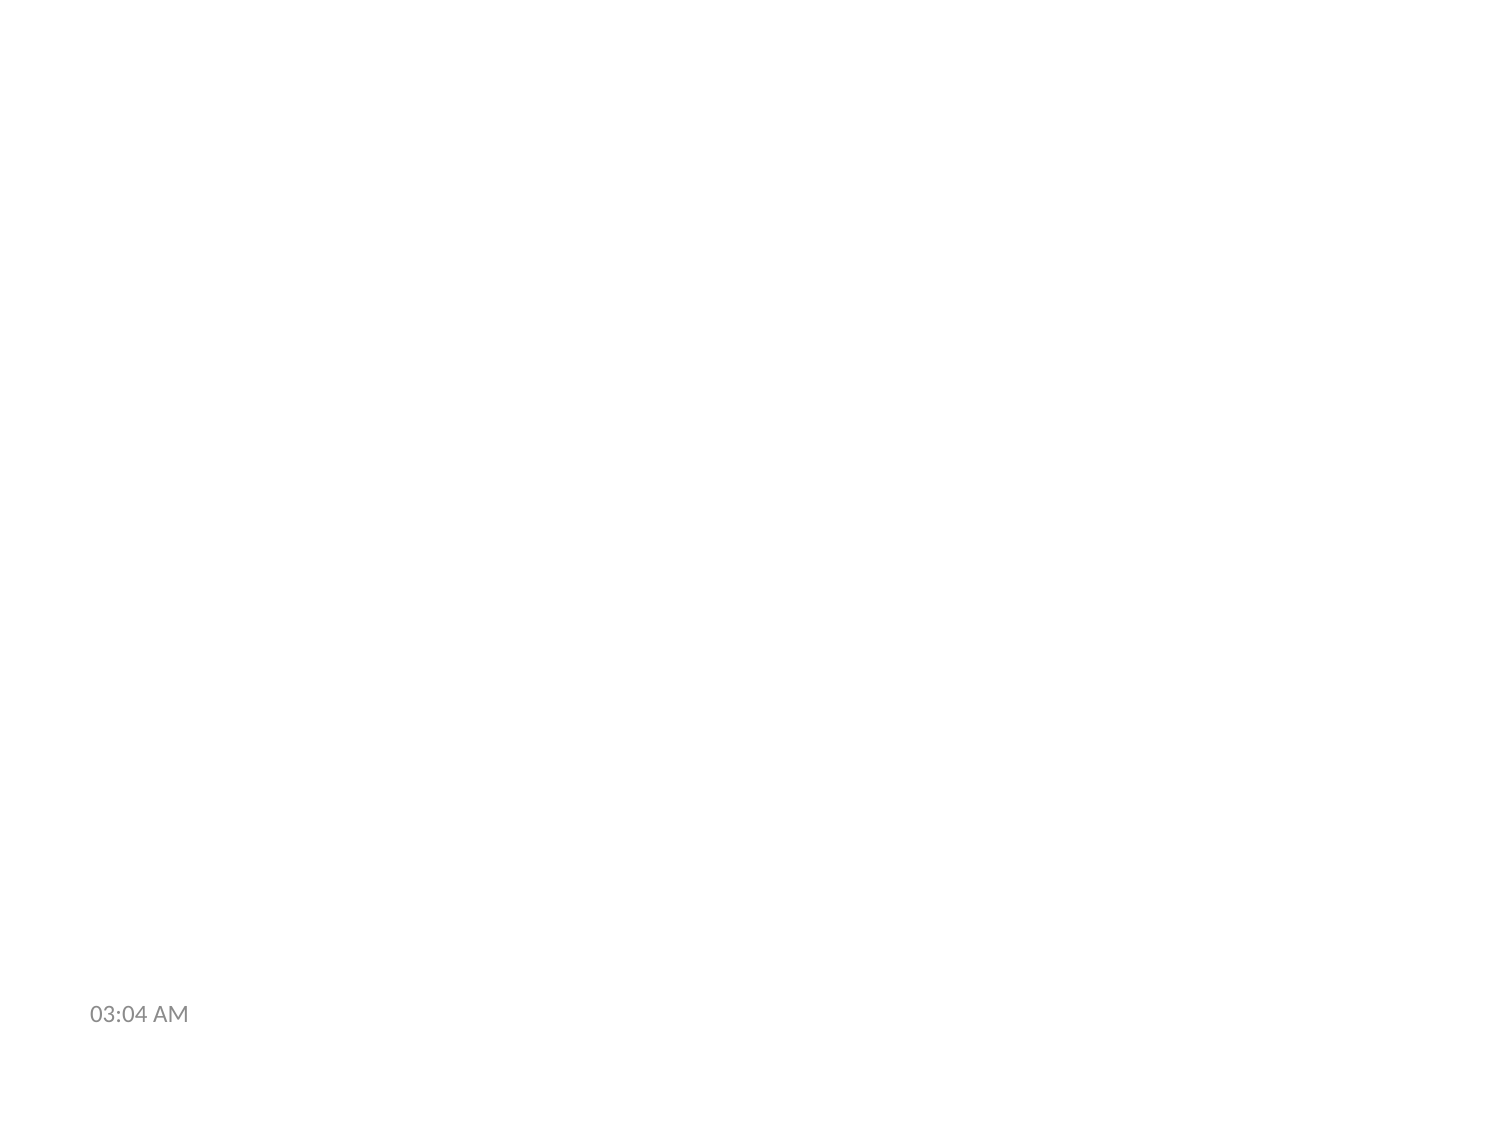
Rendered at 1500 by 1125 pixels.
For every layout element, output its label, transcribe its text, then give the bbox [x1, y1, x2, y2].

text_box 3:35 PM [75, 982, 425, 1043]
